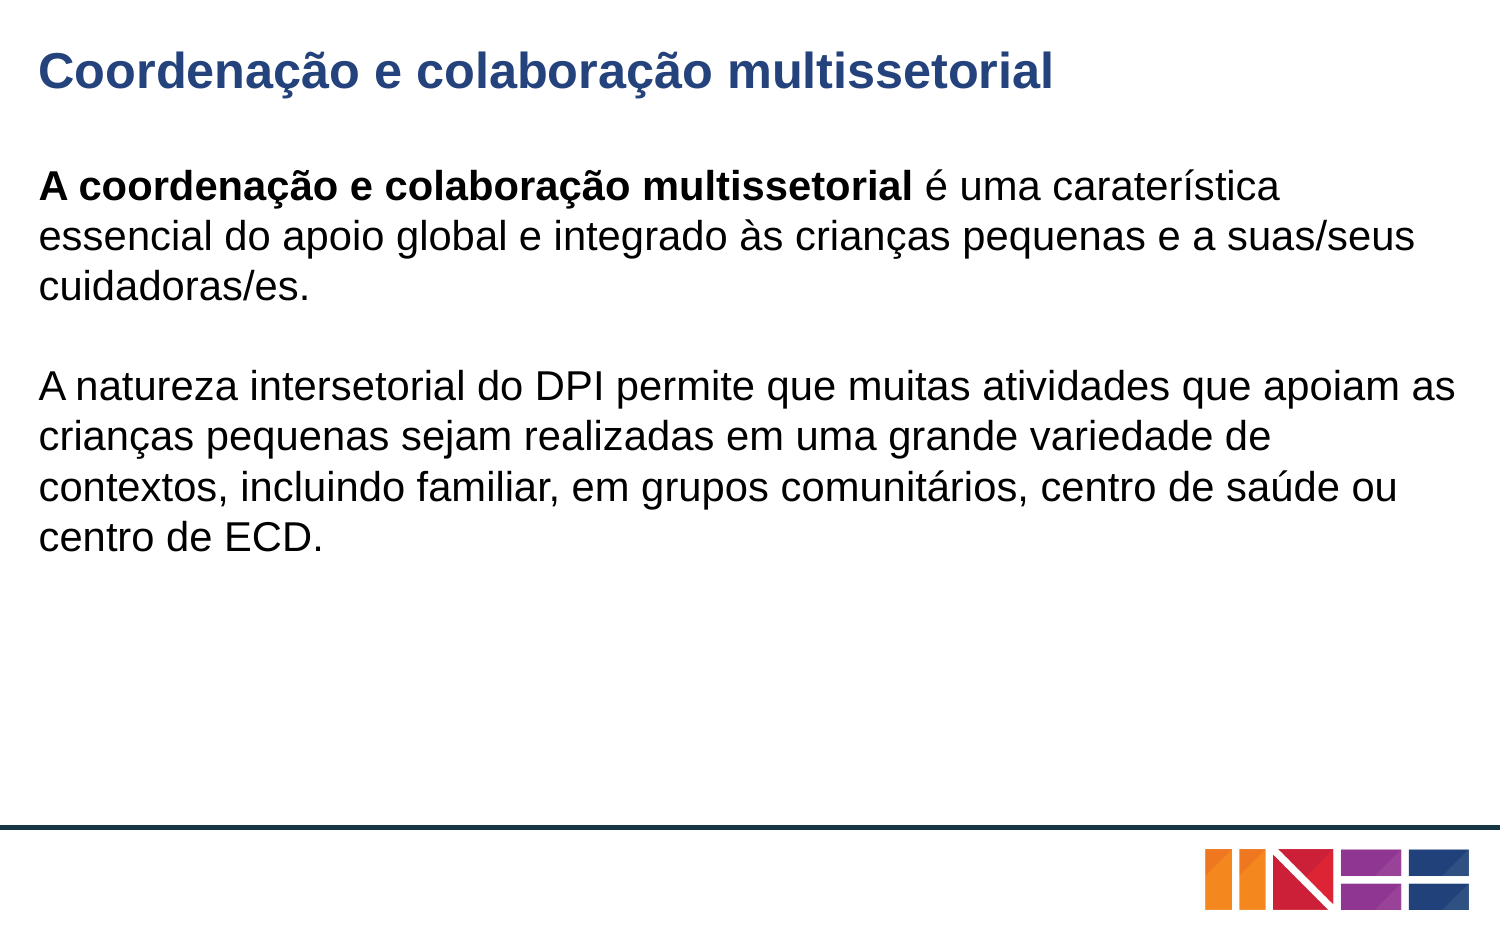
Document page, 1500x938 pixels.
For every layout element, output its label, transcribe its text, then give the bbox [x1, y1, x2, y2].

list A coordenação e colaboração multissetorial é uma caraterística essencial do apoio global e integrado às crianças pequenas e a suas/seus cuidadoras/es. A natureza intersetorial do DPI permite que muitas atividades que apoiam as crianças pequenas sejam realizadas em uma grande variedade de contextos, incluindo familiar, em grupos comunitários, centro de saúde ou centro de ECD. [23, 143, 1479, 779]
title Coordenação e colaboração multissetorial [23, 23, 1468, 121]
picture [1205, 849, 1469, 910]
